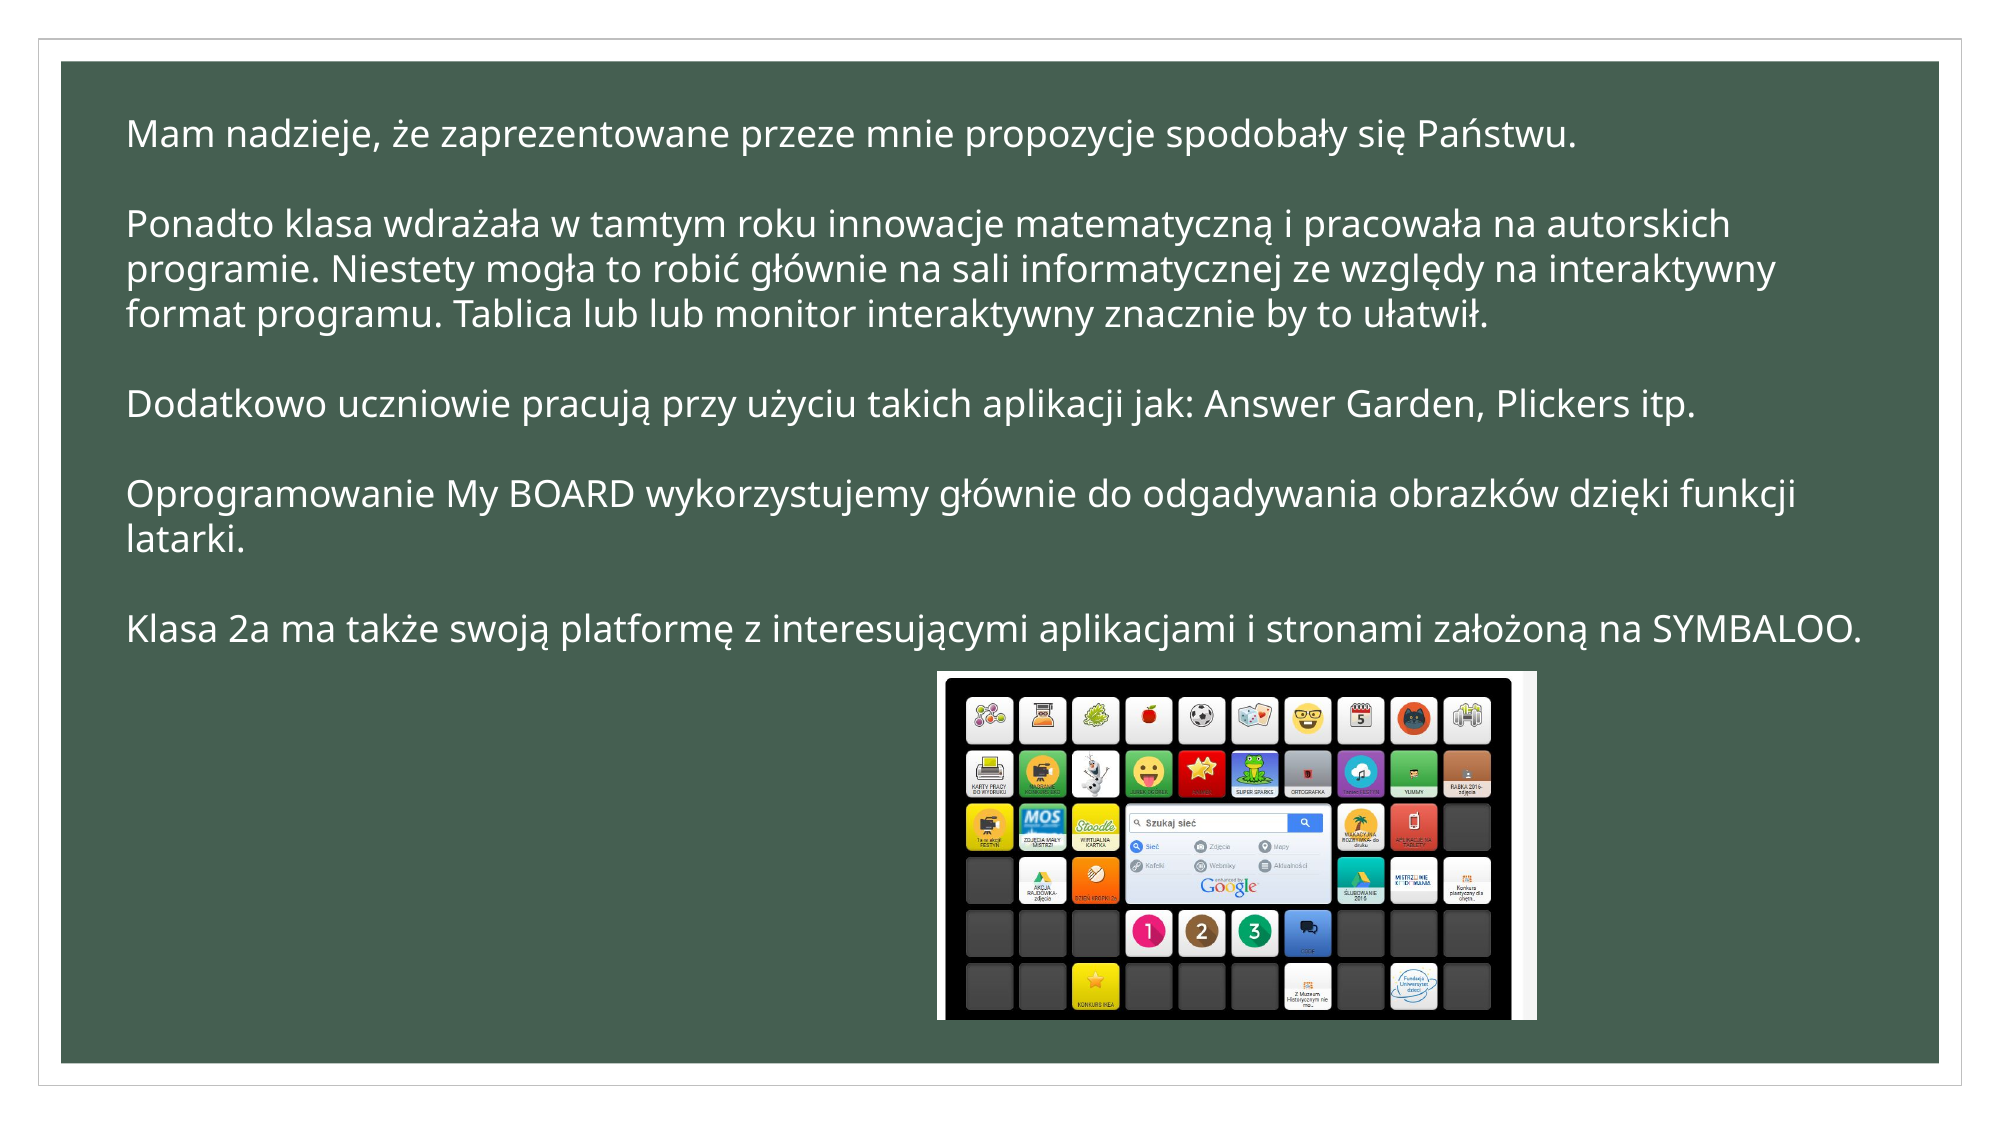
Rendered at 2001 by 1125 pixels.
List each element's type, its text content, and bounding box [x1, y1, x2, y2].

text_box Mam nadzieje, że zaprezentowane przeze mnie propozycje spodobały się Państwu. Ponadto klasa wdrażała w tamtym roku innowacje matematyczną i pracowała na autorskich programie. Niestety mogła to robić głównie na sali informatycznej ze względy na interaktywny format programu. Tablica lub lub monitor interaktywny znacznie by to ułatwił. Dodatkowo uczniowie pracują przy użyciu takich aplikacji jak: Answer Garden, Plickers itp. Oprogramowanie My BOARD wykorzystujemy głównie do odgadywania obrazków dzięki funkcji latarki. Klasa 2a ma także swoją platformę z interesującymi aplikacjami i stronami założoną na SYMBALOO. [110, 102, 1898, 657]
picture [937, 671, 1537, 1020]
